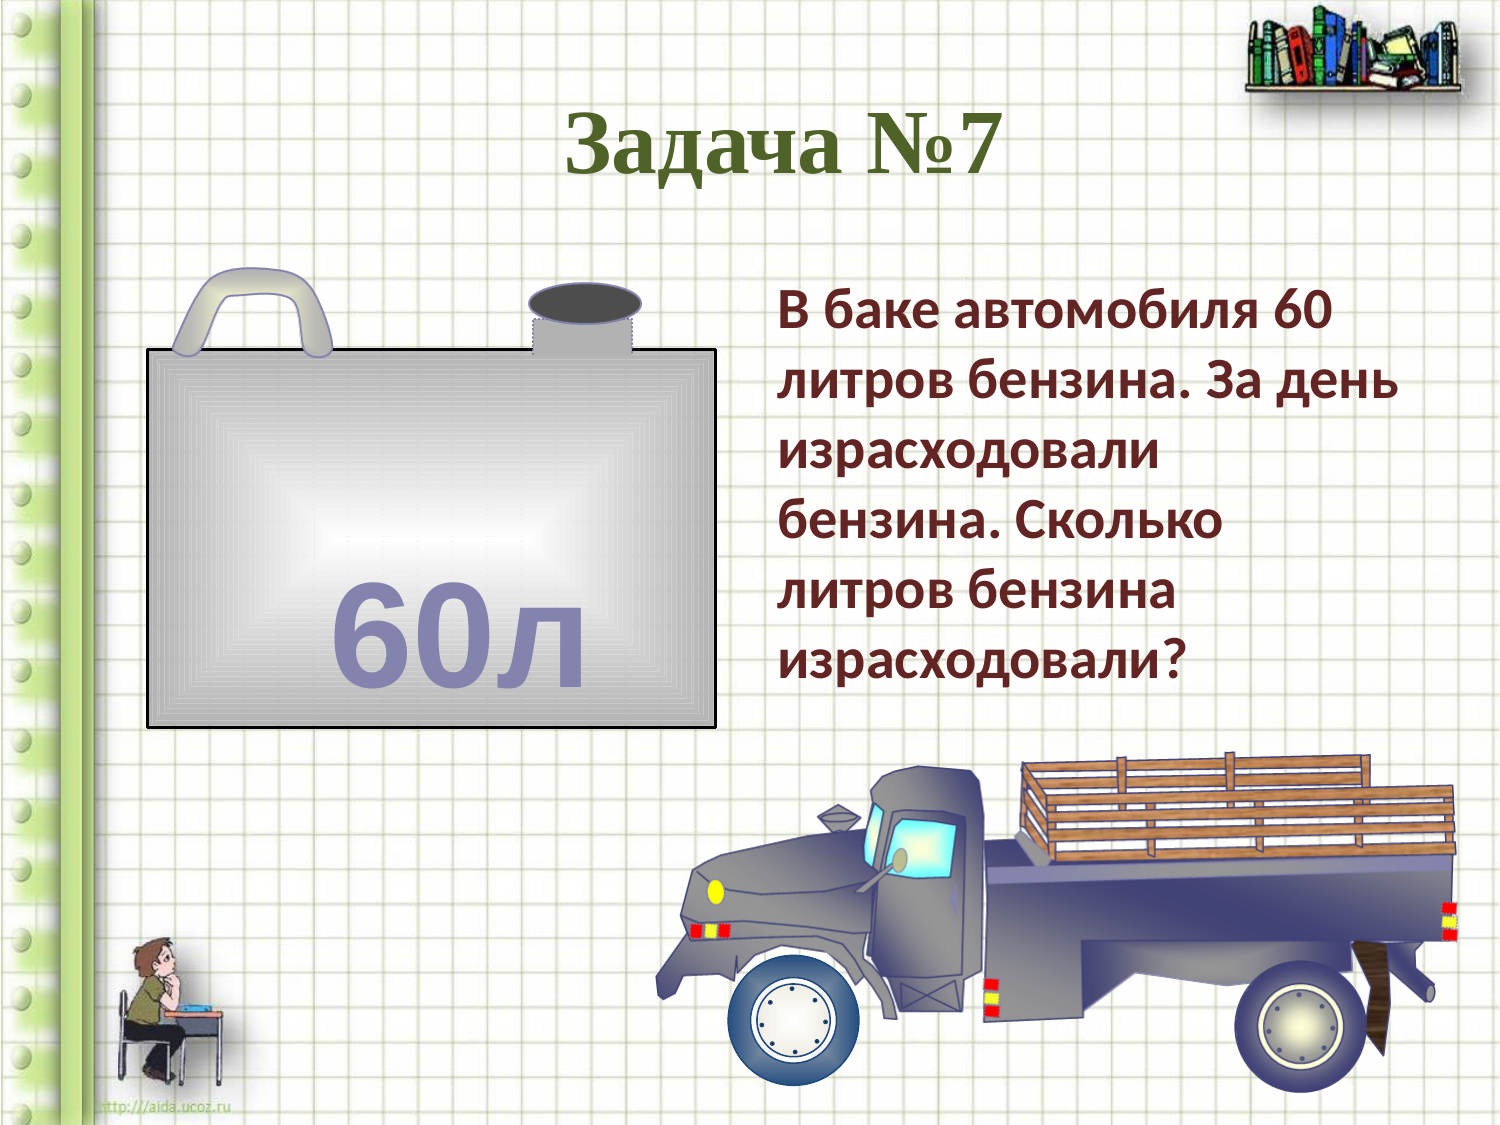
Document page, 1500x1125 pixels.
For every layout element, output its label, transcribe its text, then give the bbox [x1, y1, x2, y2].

title Задача №7 [109, 42, 1460, 231]
picture [0, 0, 1500, 1125]
list 60л [147, 349, 716, 728]
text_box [727, 955, 860, 1086]
